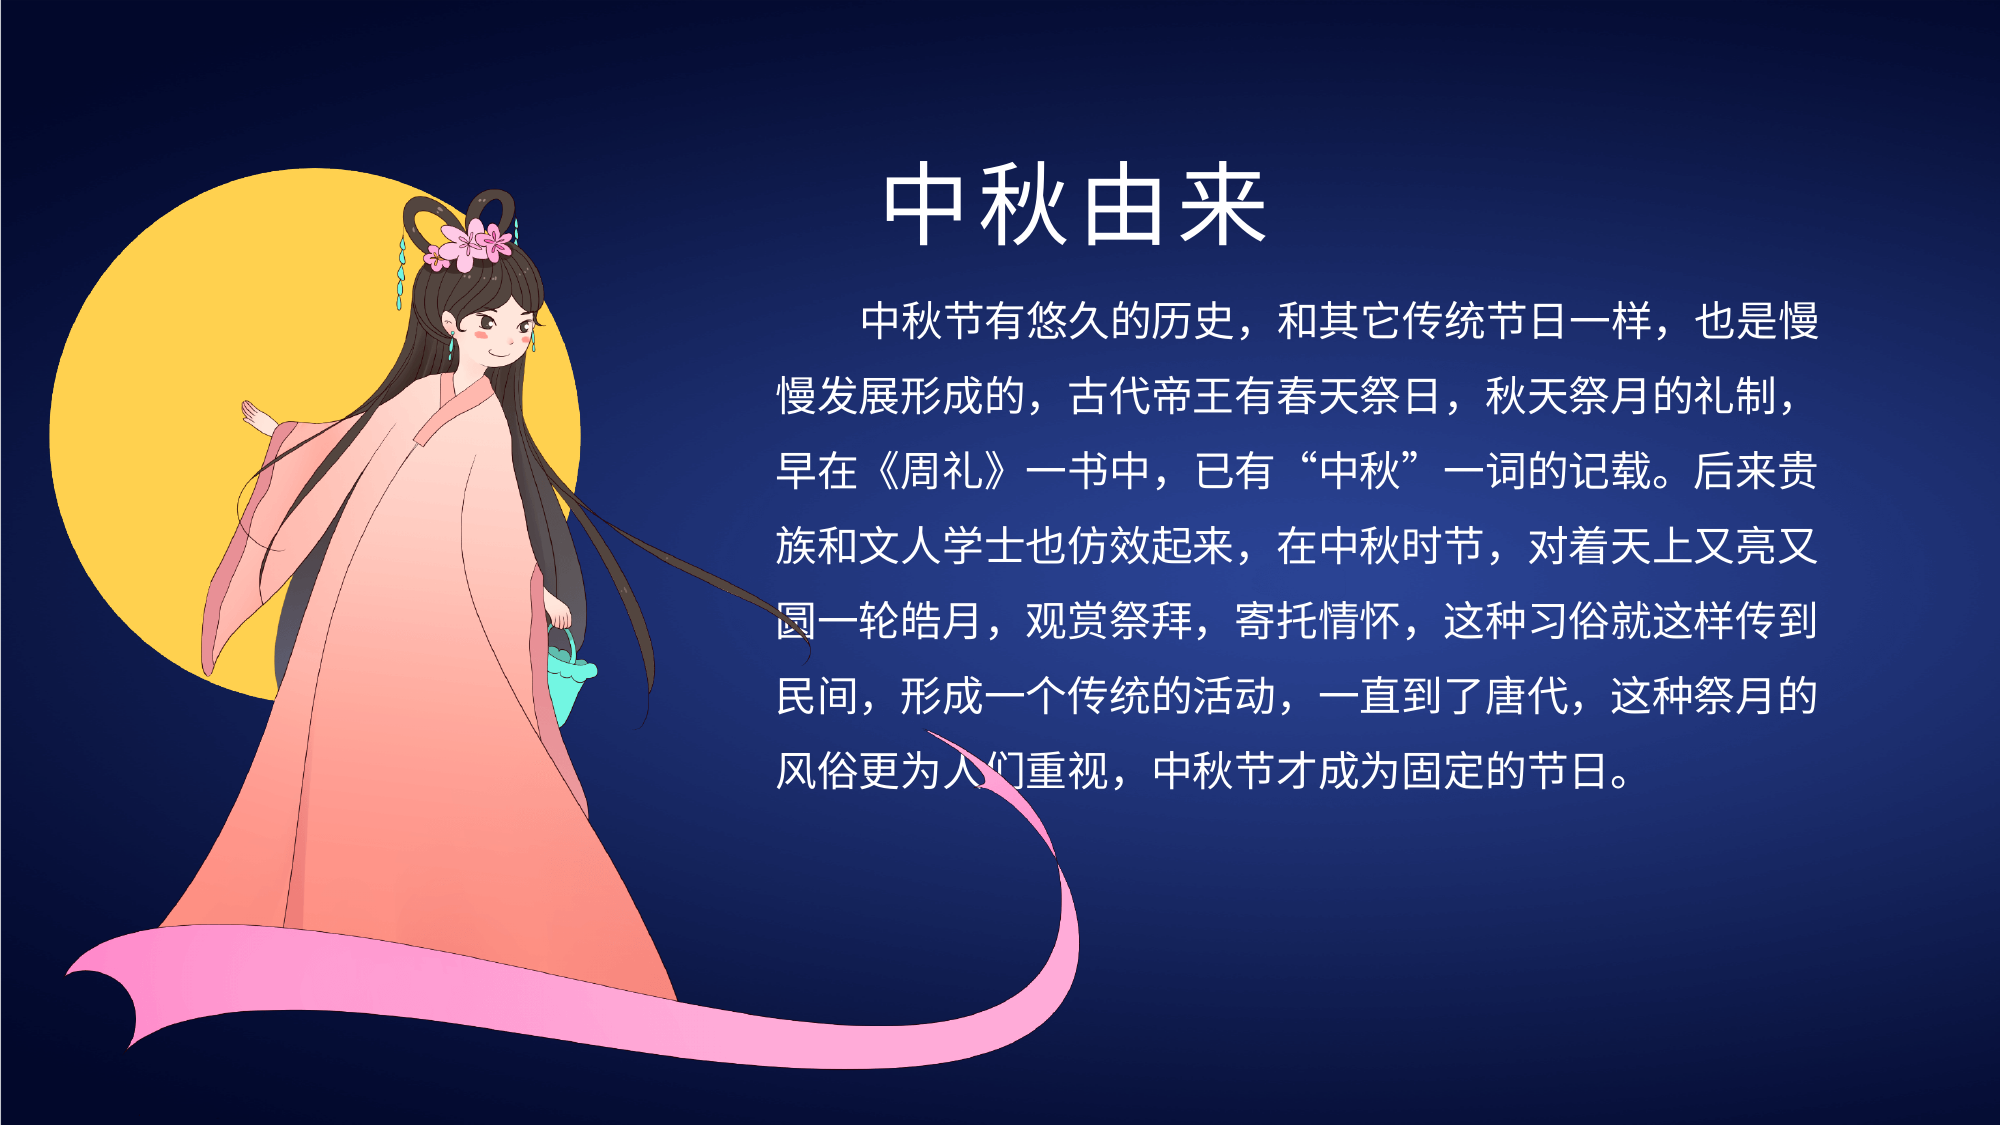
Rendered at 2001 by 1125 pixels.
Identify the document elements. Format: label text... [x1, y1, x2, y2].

picture [0, 0, 2000, 1125]
text_box 中秋节有悠久的历史，和其它传统节日一样，也是慢慢发展形成的，古代帝王有春天祭日，秋天祭月的礼制，早在《周礼》一书中，已有“中秋”一词的记载。后来贵族和文人学士也仿效起来，在中秋时节，对着天上又亮又圆一轮皓月，观赏祭拜，寄托情怀，这种习俗就这样传到民间，形成一个传统的活动，一直到了唐代，这种祭月的风俗更为人们重视，中秋节才成为固定的节日。 [1564, 262, 1835, 803]
